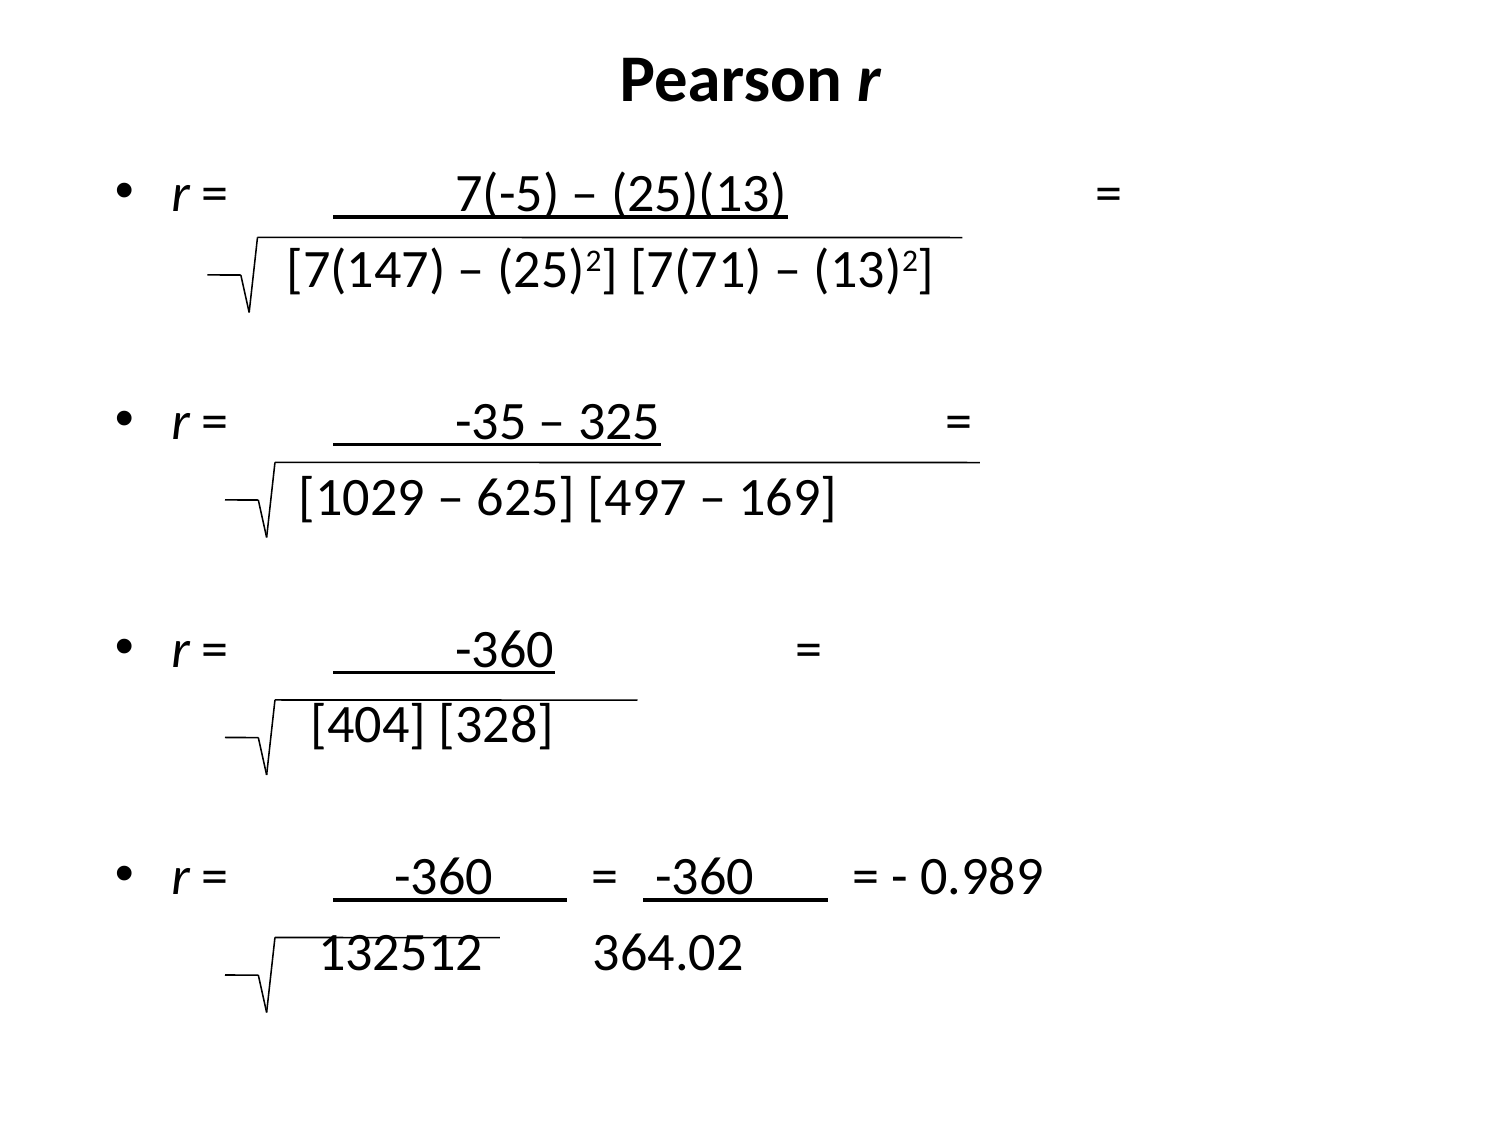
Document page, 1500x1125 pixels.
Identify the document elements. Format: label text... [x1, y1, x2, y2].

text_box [224, 462, 276, 538]
text_box r = 7(-5) – (25)(13) = [7(147) – (25)2] [7(71) – (13)2] r = -35 – 325 = [1029 – 625] [497 – 169] r = -360 = [404] [328] r = -360 = -360 = - 0.989 132512 364.02 [99, 149, 1450, 1013]
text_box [224, 937, 276, 1013]
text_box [224, 699, 276, 776]
title Pearson r [75, 24, 1425, 125]
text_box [207, 237, 258, 313]
